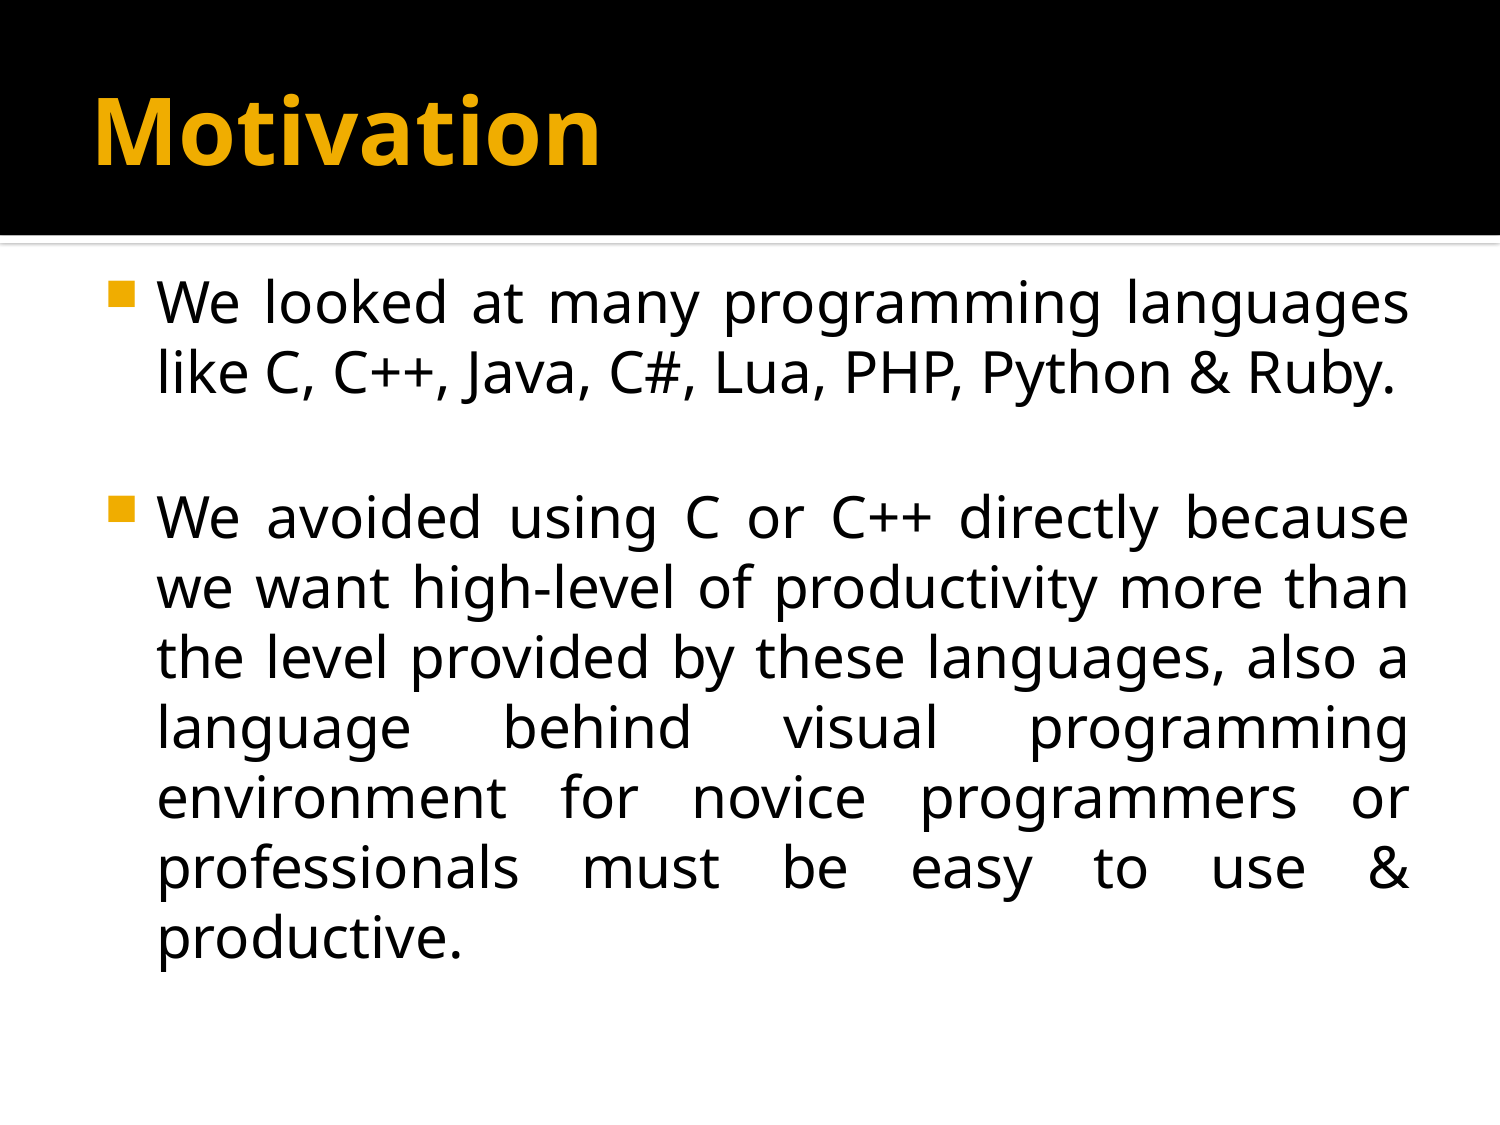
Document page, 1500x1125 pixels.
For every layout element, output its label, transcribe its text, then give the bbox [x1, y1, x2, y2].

title Motivation [75, 25, 1425, 231]
list We looked at many programming languages like C, C++, Java, C#, Lua, PHP, Python & Ruby. We avoided using C or C++ directly because we want high-level of productivity more than the level provided by these languages, also a language behind visual programming environment for novice programmers or professionals must be easy to use & productive. [75, 249, 1425, 1088]
